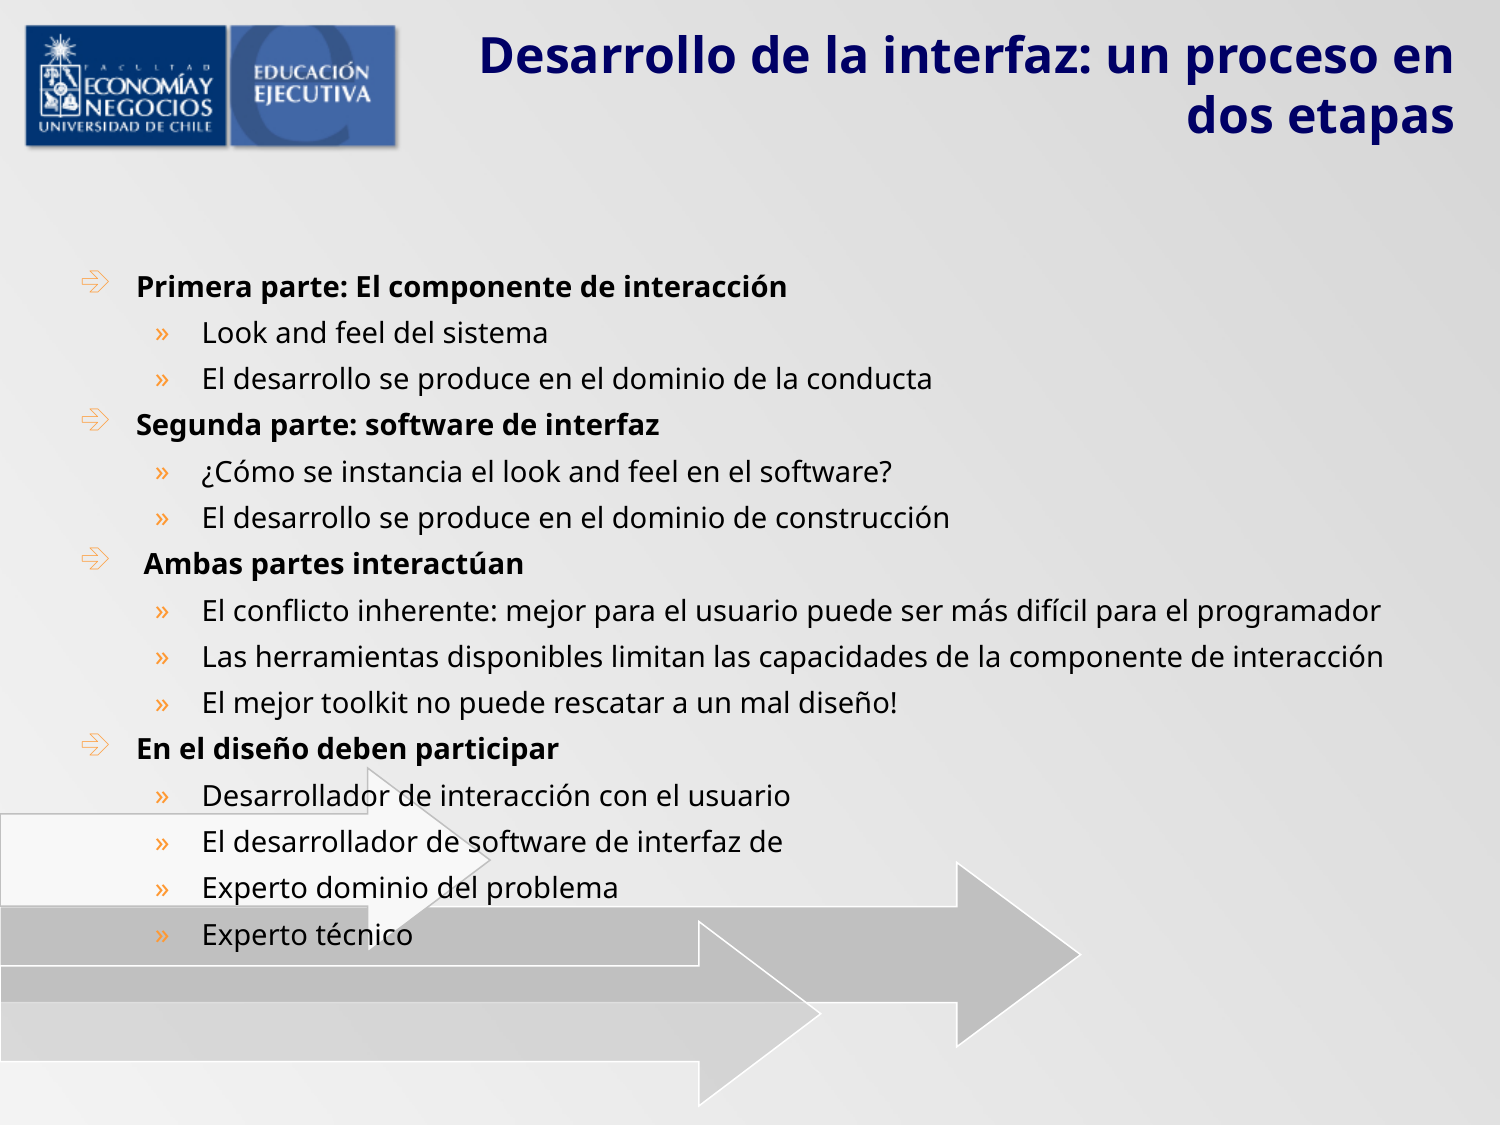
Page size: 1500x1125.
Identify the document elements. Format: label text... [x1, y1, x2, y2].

title Desarrollo de la interfaz: un proceso en dos etapas [395, 18, 1471, 150]
list Primera parte: El componente de interacción Look and feel del sistema El desarrollo se produce en el dominio de la conducta Segunda parte: software de interfaz ¿Cómo se instancia el look and feel en el software? El desarrollo se produce en el dominio de construcción Ambas partes interactúan El conflicto inherente: mejor para el usuario puede ser más difícil para el programador Las herramientas disponibles limitan las capacidades de la componente de interacción El mejor toolkit no puede rescatar a un mal diseño! En el diseño deben participar Desarrollador de interacción con el usuario El desarrollador de software de interfaz de Experto dominio del problema Experto técnico [64, 266, 1416, 1010]
picture [0, 0, 1500, 1125]
